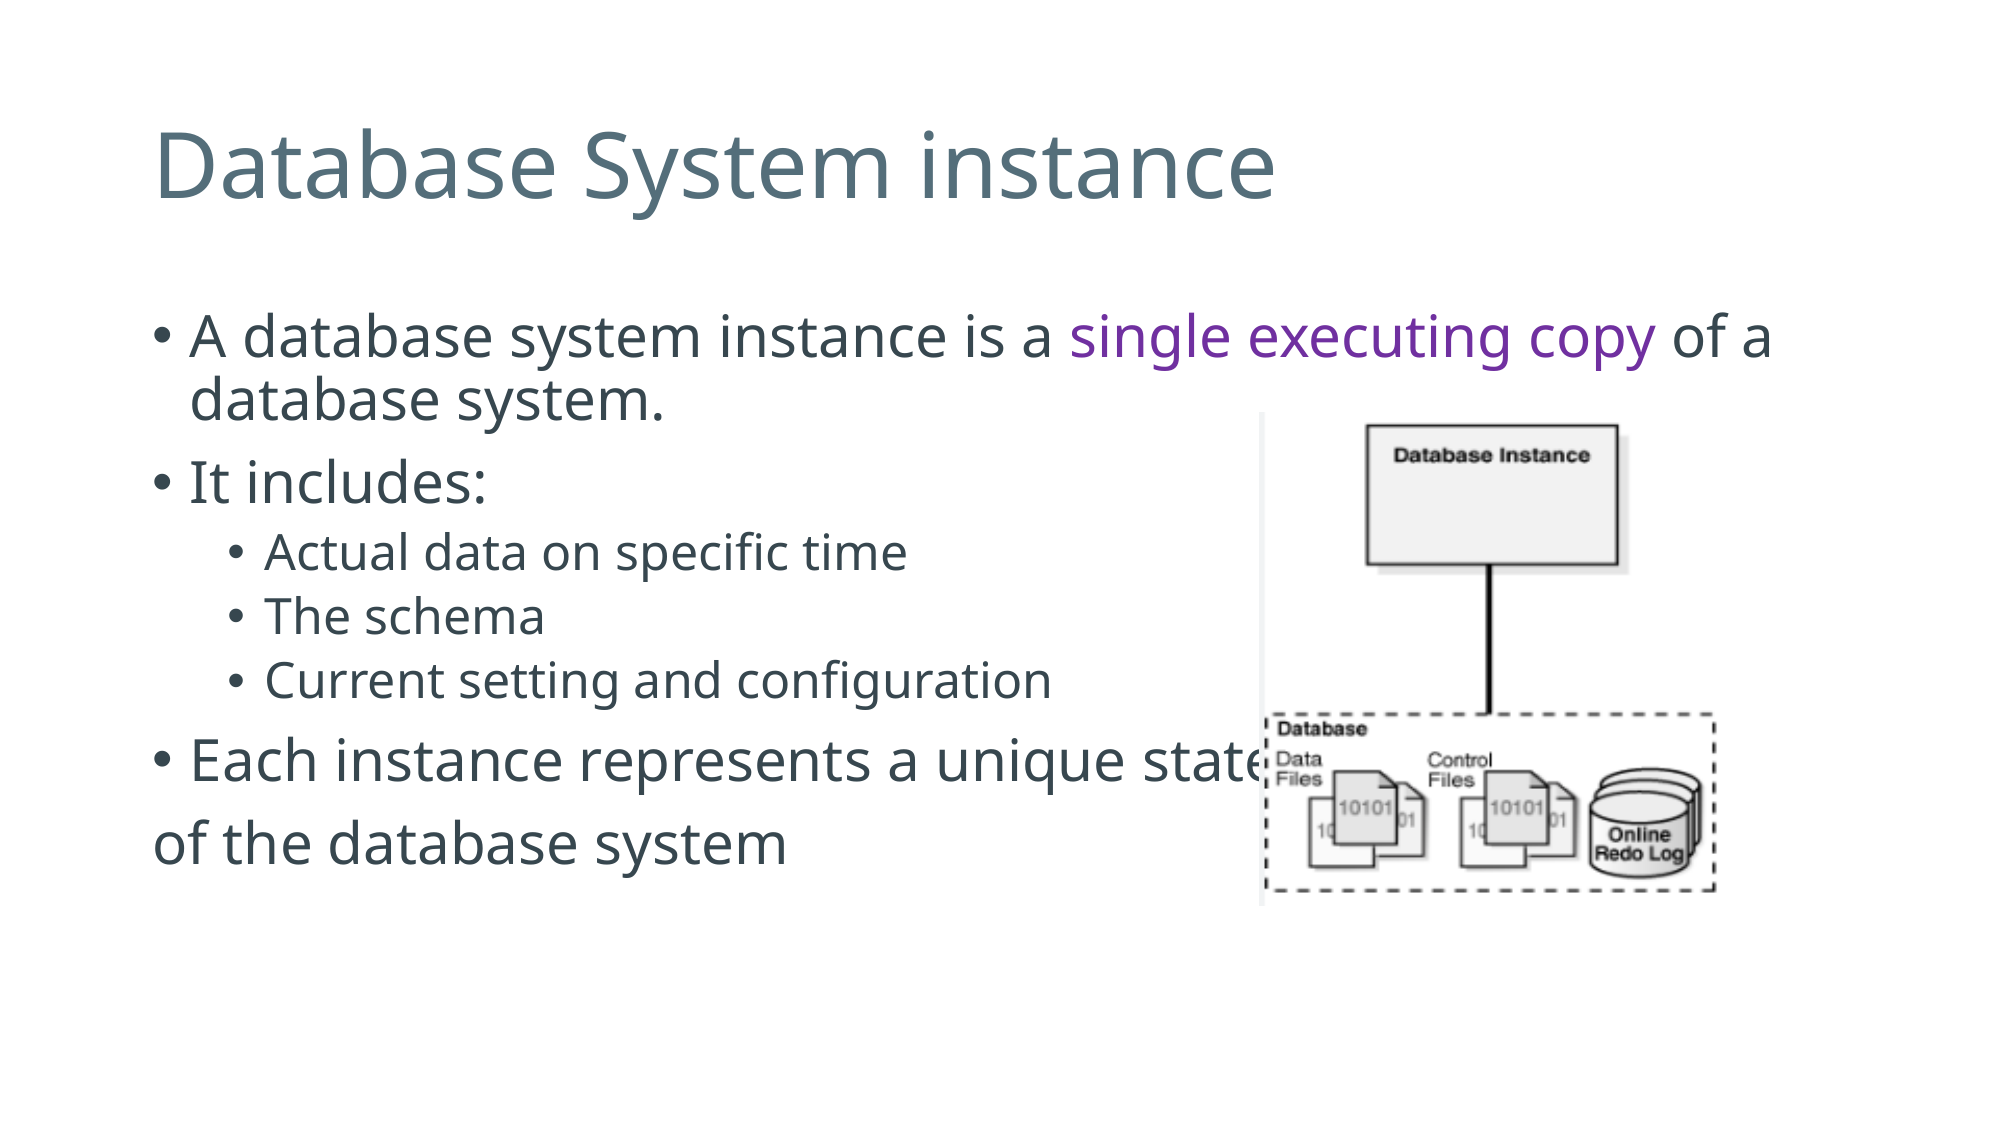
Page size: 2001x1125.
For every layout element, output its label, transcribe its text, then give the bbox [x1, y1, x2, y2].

title Database System instance [137, 59, 1863, 278]
picture [1259, 412, 1742, 906]
list A database system instance is a single executing copy of a database system. It includes: Actual data on specific time The schema Current setting and configuration Each instance represents a unique state of the database system [137, 299, 1863, 1014]
